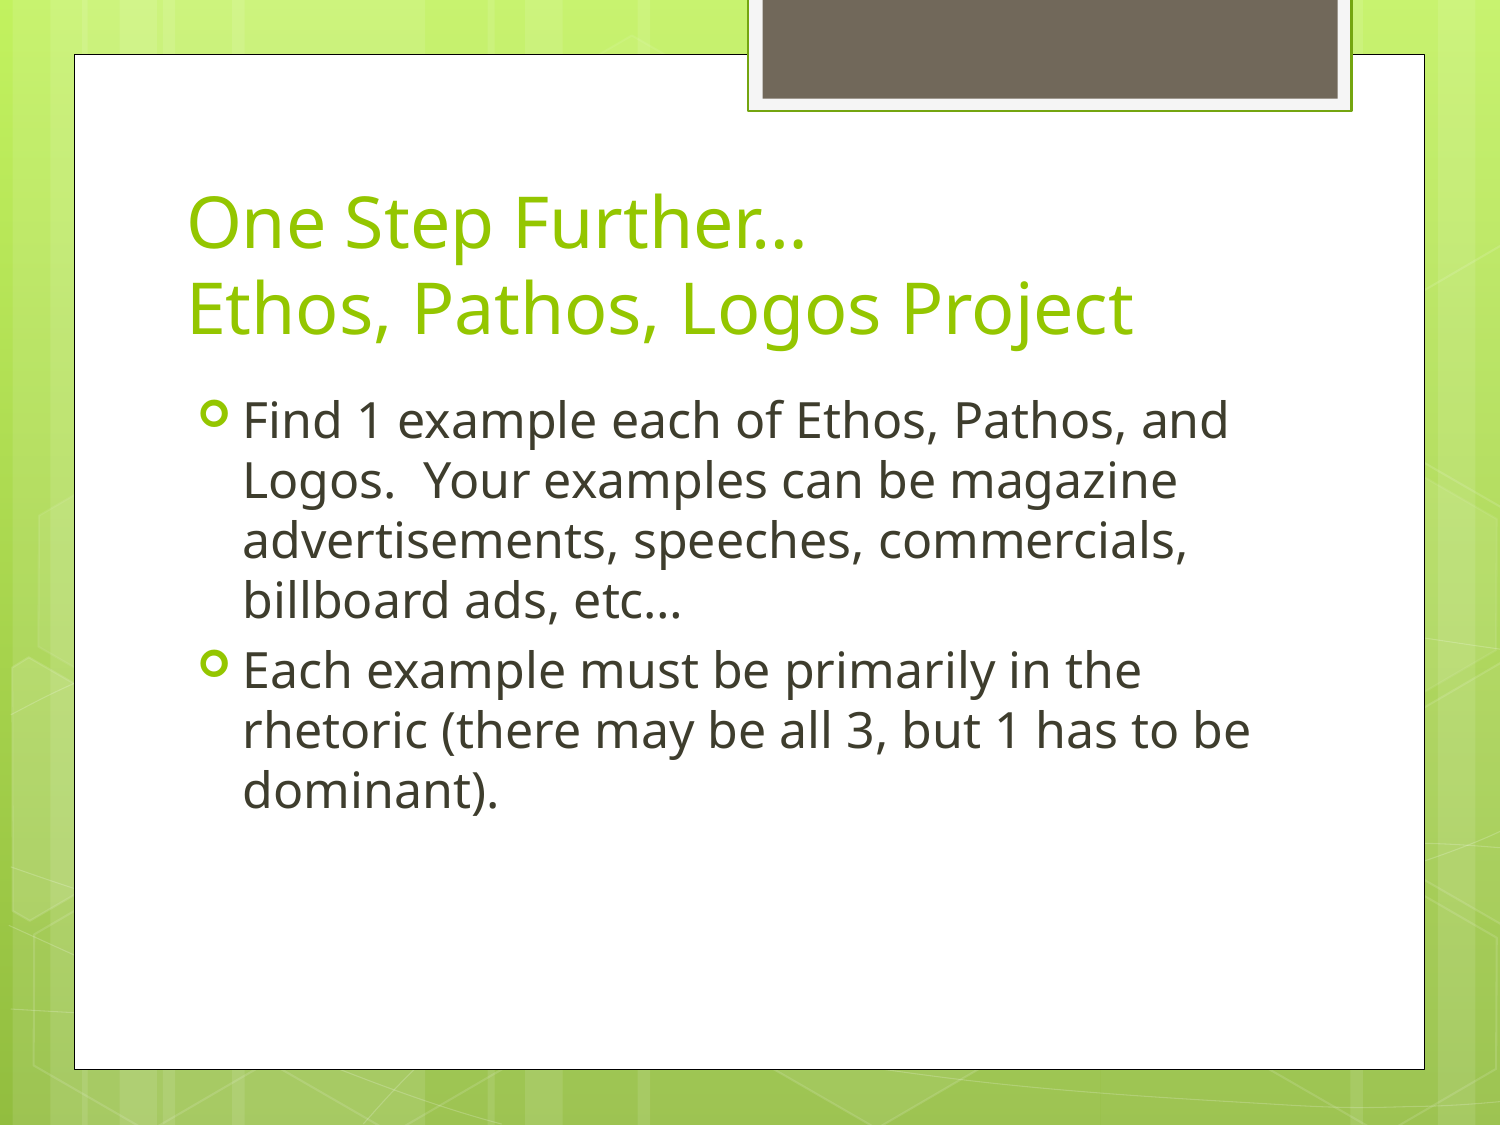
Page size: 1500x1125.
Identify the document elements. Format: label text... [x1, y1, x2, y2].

title One Step Further… Ethos, Pathos, Logos Project [171, 168, 1324, 357]
list Find 1 example each of Ethos, Pathos, and Logos. Your examples can be magazine advertisements, speeches, commercials, billboard ads, etc… Each example must be primarily in the rhetoric (there may be all 3, but 1 has to be dominant). [171, 381, 1283, 957]
